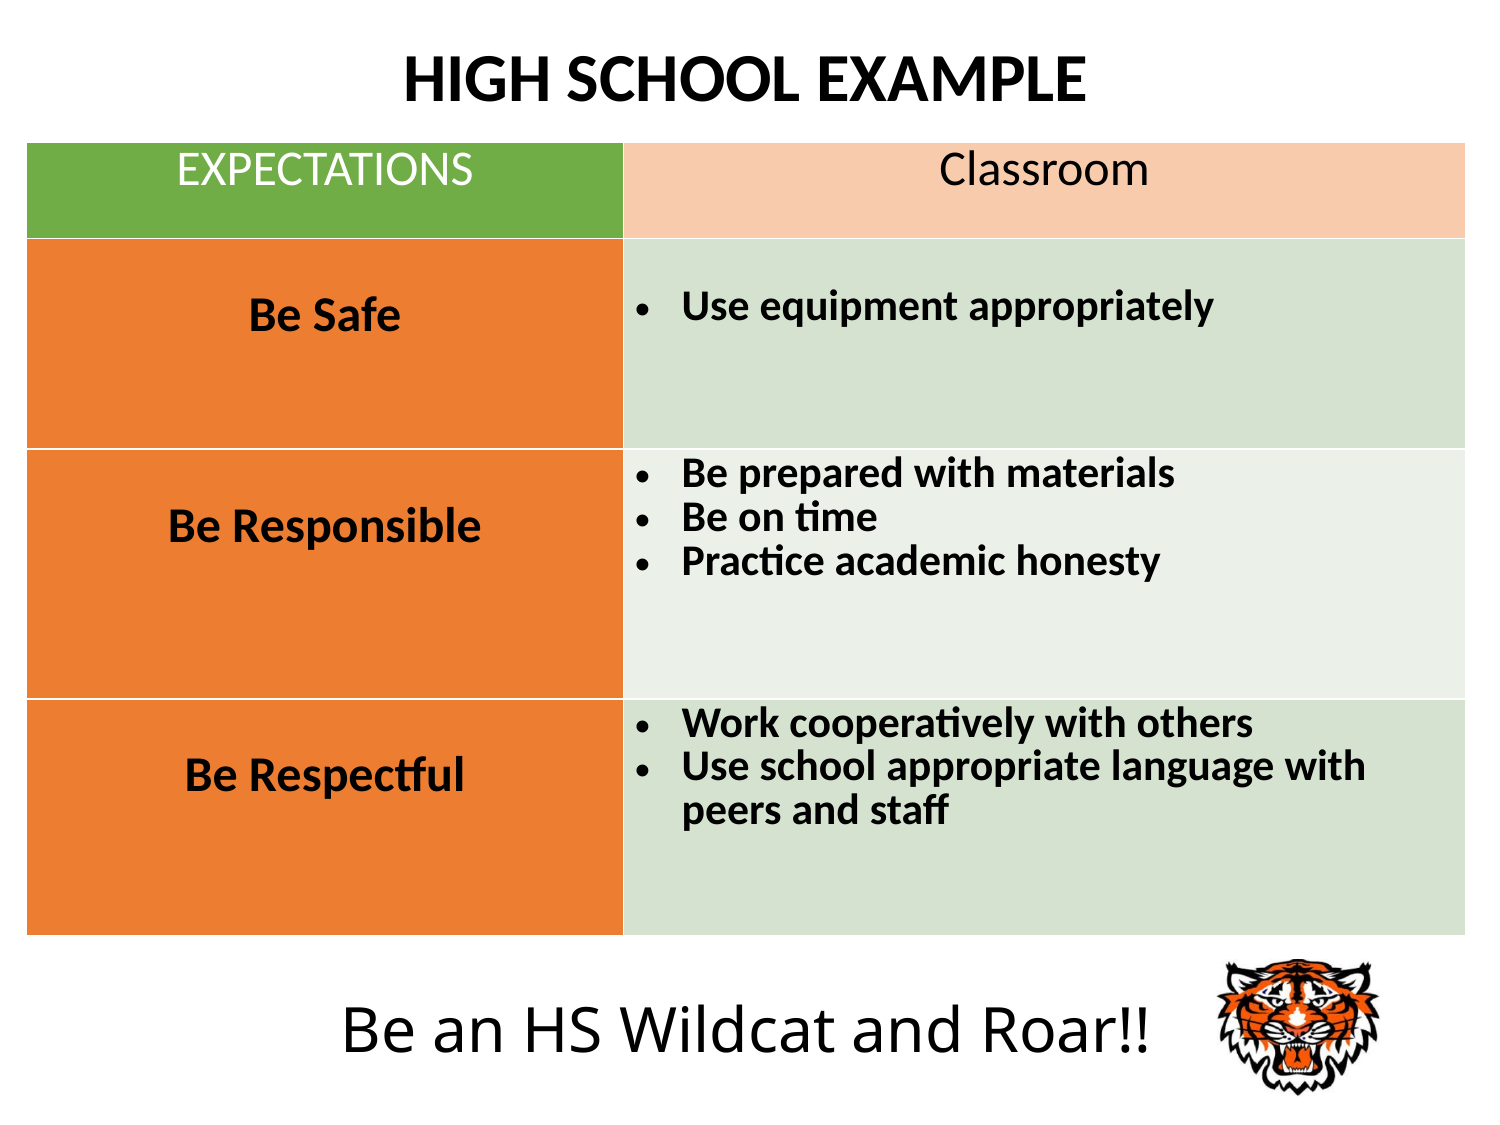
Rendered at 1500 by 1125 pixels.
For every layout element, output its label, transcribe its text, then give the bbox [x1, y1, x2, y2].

text_box HIGH SCHOOL EXAMPLE [364, 24, 1129, 123]
table_cell Use equipment appropriately [624, 239, 1465, 448]
table_cell Work cooperatively with others Use school appropriate language with peers and staff [624, 700, 1465, 935]
table_cell Be prepared with materials Be on time Practice academic honesty [624, 450, 1465, 698]
table_cell Be Responsible [27, 450, 623, 698]
table_header EXPECTATIONS [27, 143, 623, 238]
table_header Classroom [624, 143, 1465, 238]
table_cell Be Respectful [27, 700, 623, 935]
table_cell Be Safe [27, 239, 623, 448]
picture [1212, 959, 1384, 1097]
text_box Be an HS Wildcat and Roar!! [232, 982, 1212, 1073]
